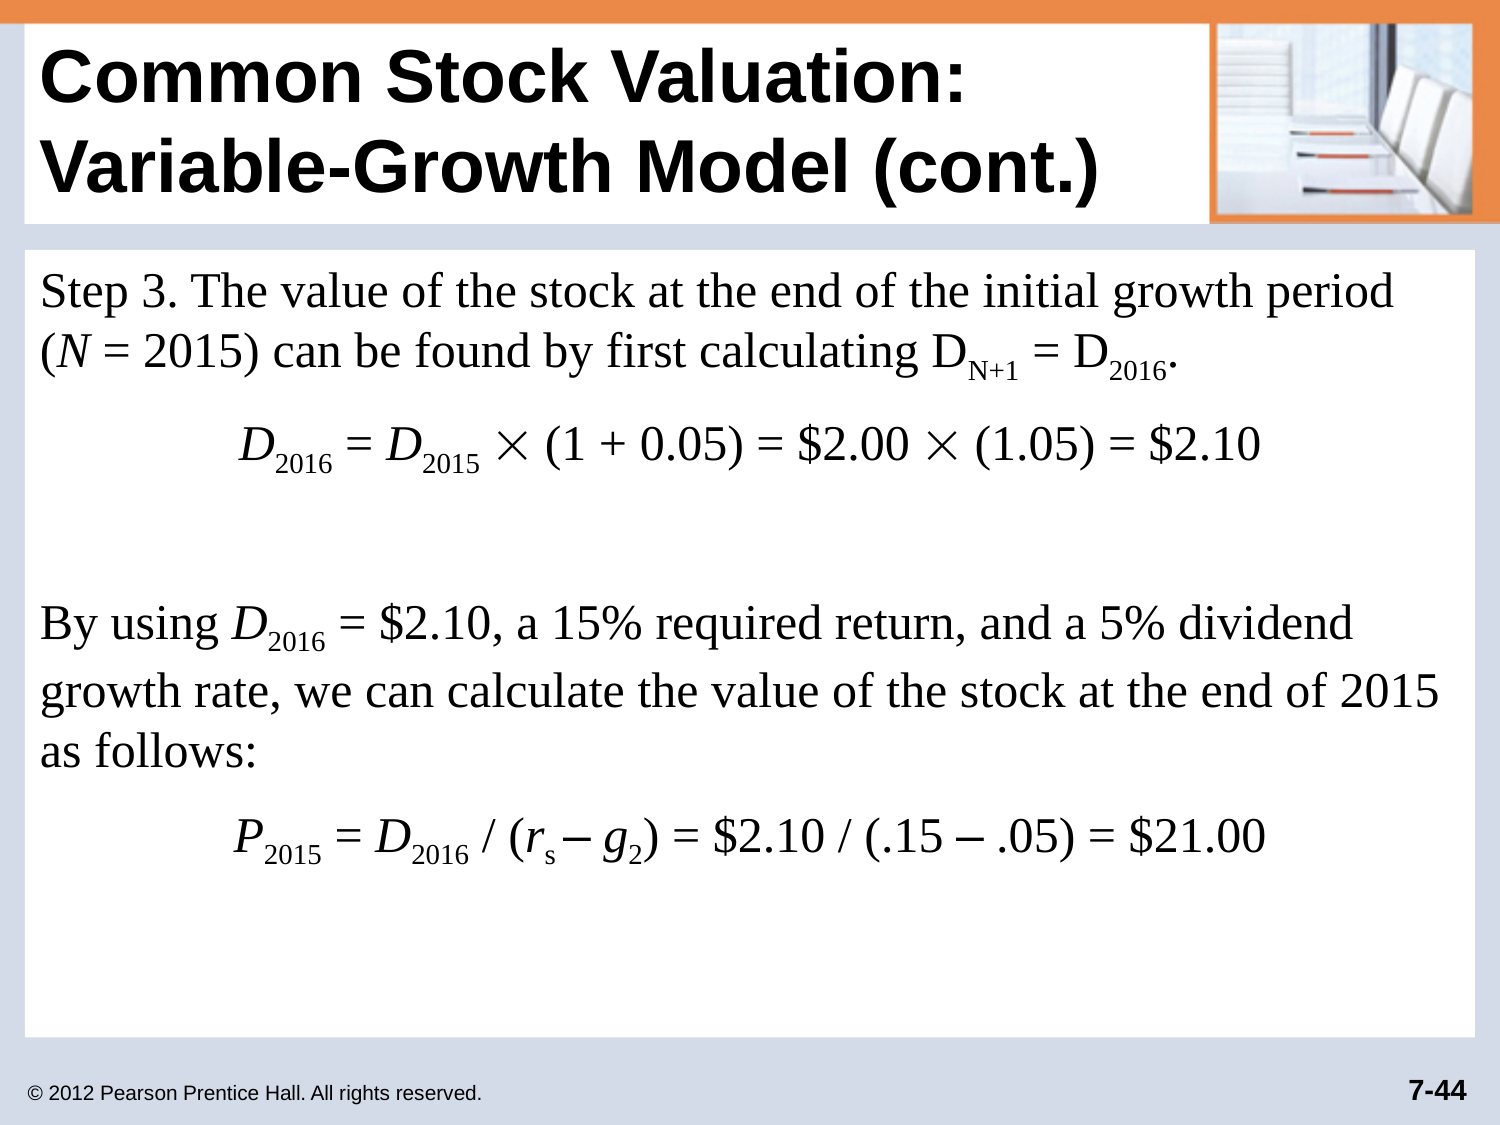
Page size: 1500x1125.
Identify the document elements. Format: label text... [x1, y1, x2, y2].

footer © 2012 Pearson Prentice Hall. All rights reserved. [12, 1037, 938, 1113]
slide_number 7-44 [1331, 1038, 1482, 1114]
title Common Stock Valuation: Variable-Growth Model (cont.) [24, 64, 1201, 171]
picture [0, 0, 1500, 224]
list Step 3. The value of the stock at the end of the initial growth period (N = 2015) can be found by first calculating DN+1 = D2016. D2016 = D2015  (1 + 0.05) = $2.00  (1.05) = $2.10 By using D2016 = $2.10, a 15% required return, and a 5% dividend growth rate, we can calculate the value of the stock at the end of 2015 as follows: P2015 = D2016 / (rs – g2) = $2.10 / (.15 – .05) = $21.00 [24, 249, 1476, 1013]
